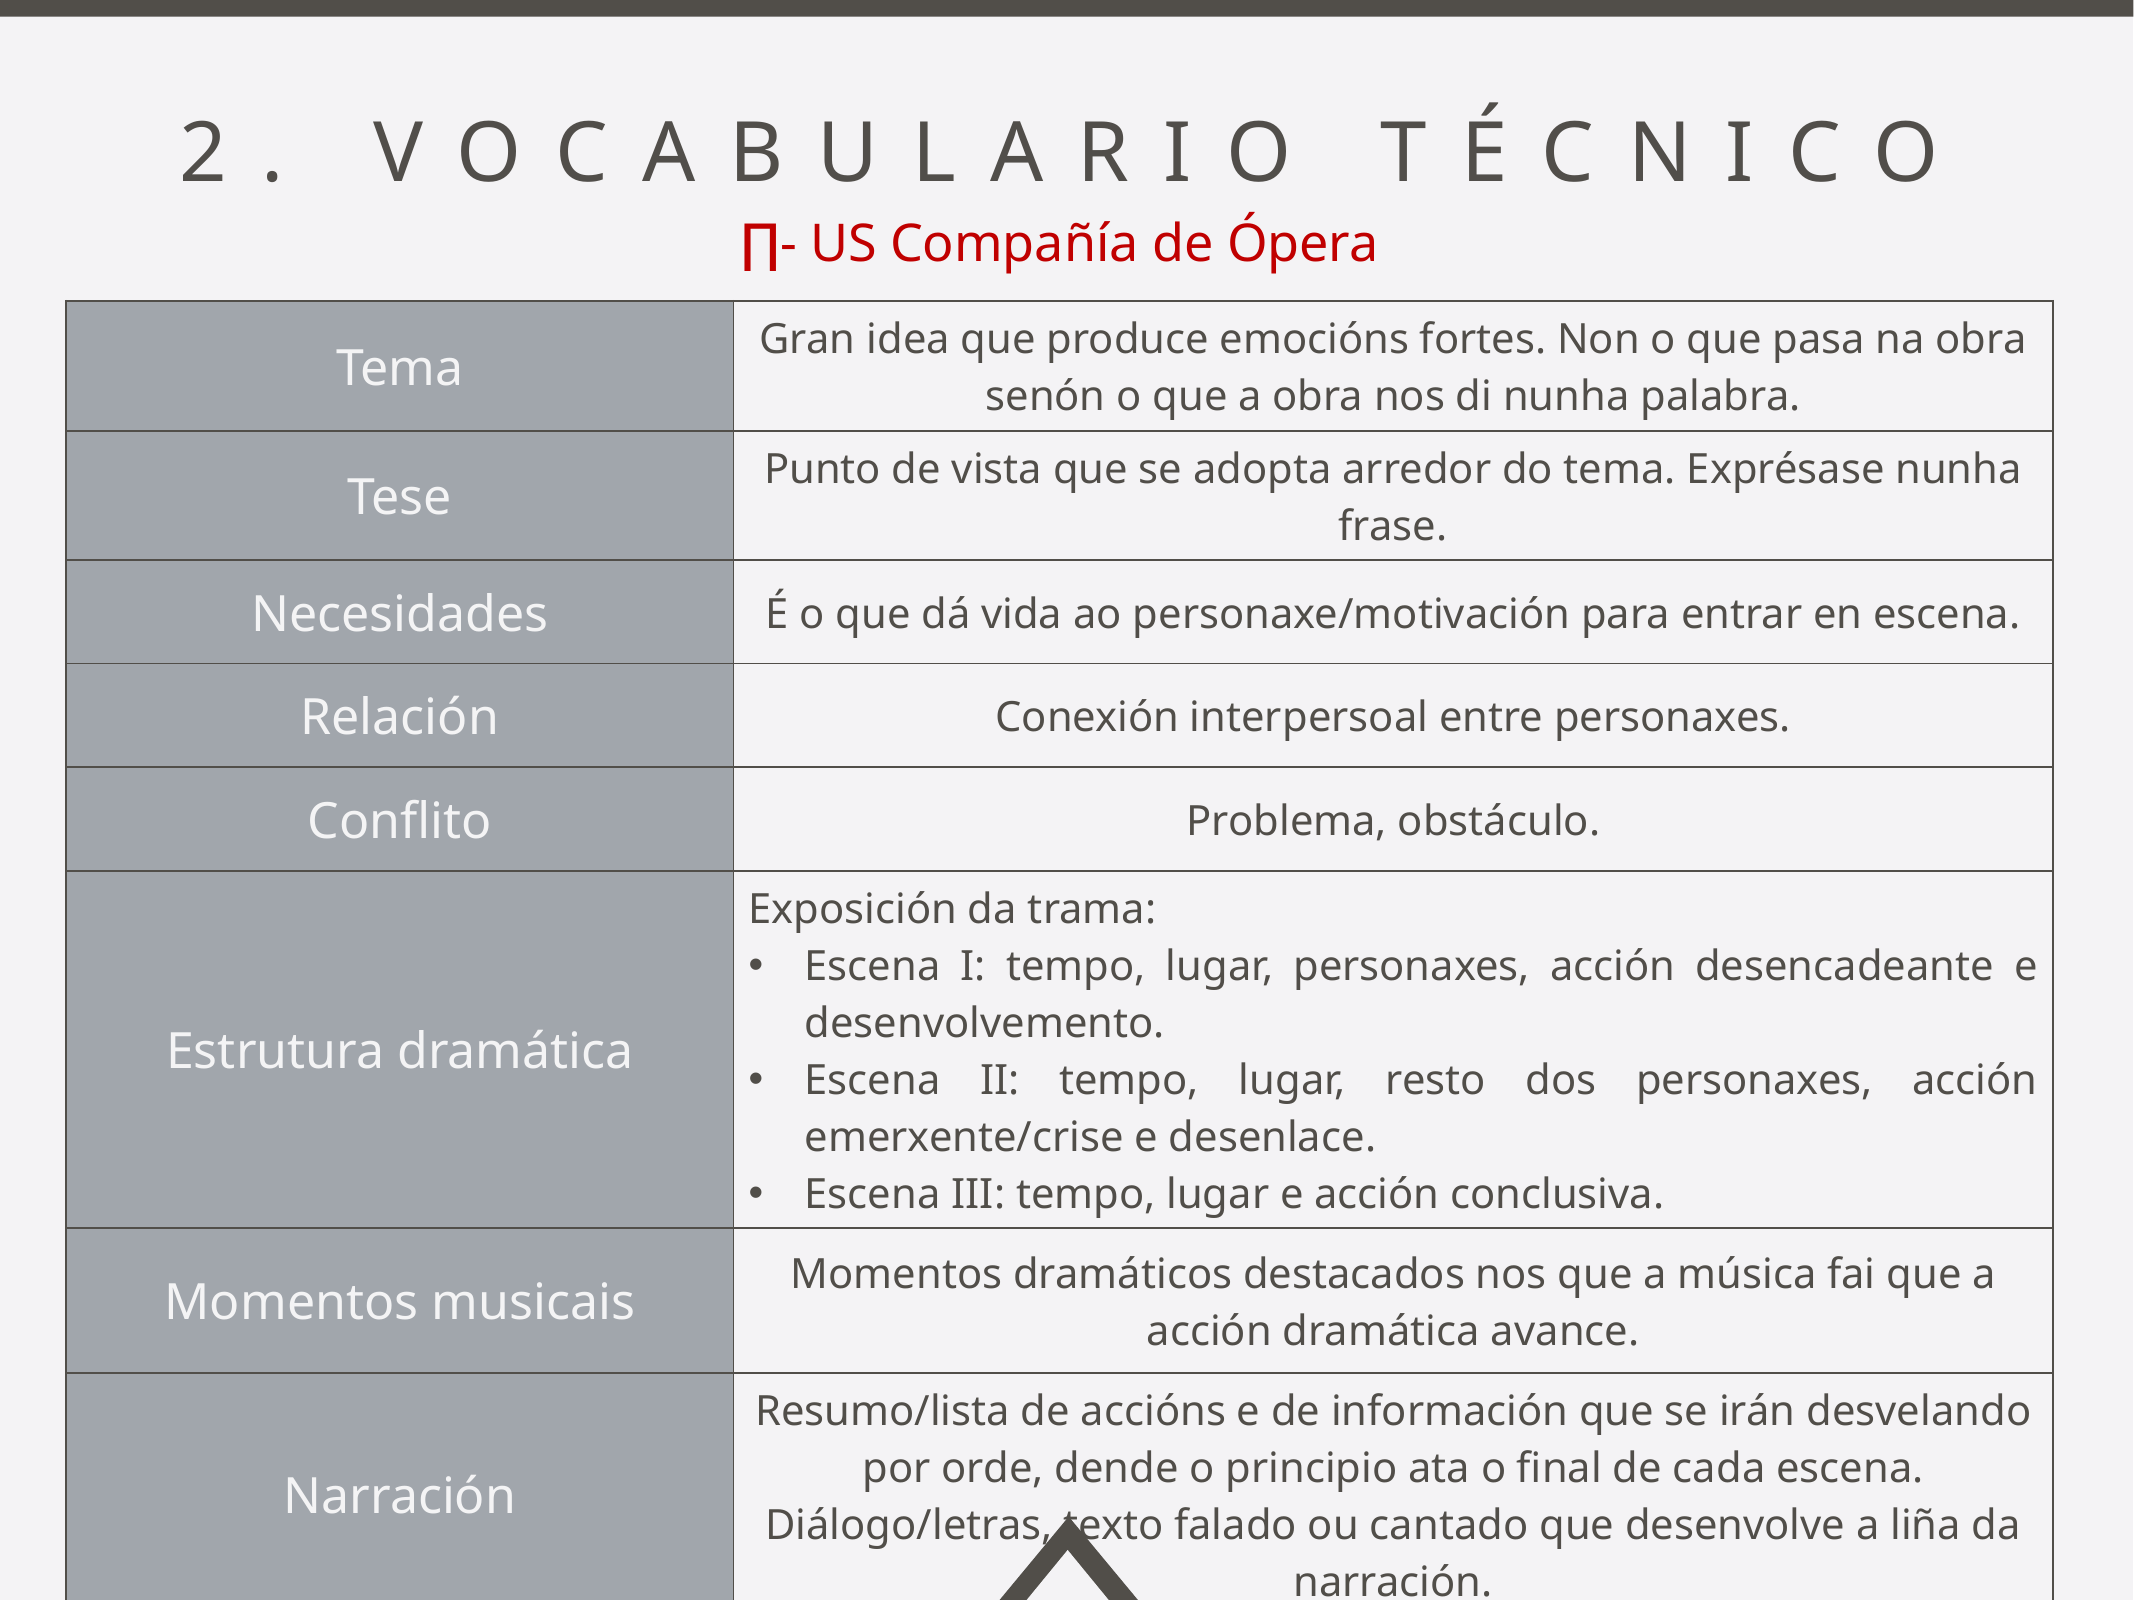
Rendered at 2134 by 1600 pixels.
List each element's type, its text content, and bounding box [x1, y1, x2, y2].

text_box ∏- US Compañía de Ópera [420, 201, 1700, 269]
table_cell Momentos dramáticos destacados nos que a música fai que a acción dramática avance. [734, 1229, 2052, 1372]
table_header Tema [67, 302, 733, 430]
table_cell Conflito [67, 768, 733, 870]
table_cell Tese [67, 432, 733, 559]
table_cell Momentos musicais [67, 1229, 733, 1372]
table_cell Exposición da trama: Escena I: tempo, lugar, personaxes, acción desencadeante e desenvolvemento. Escena II: tempo, lugar, resto dos personaxes, acción emerxente/crise e desenlace. Escena III: tempo, lugar e acción conclusiva. [734, 872, 2052, 1227]
table_cell Relación [67, 664, 733, 766]
table_header Gran idea que produce emocións fortes. Non o que pasa na obra senón o que a obra nos di nunha palabra. [734, 302, 2052, 430]
table_cell Problema, obstáculo. [734, 768, 2052, 870]
table_cell É o que dá vida ao personaxe/motivación para entrar en escena. [734, 561, 2052, 663]
table_cell Necesidades [67, 561, 733, 663]
table_cell Conexión interpersoal entre personaxes. [734, 664, 2052, 766]
table_cell Estrutura dramática [67, 872, 733, 1227]
table_cell Narración [67, 1374, 733, 1600]
table_cell Resumo/lista de accións e de información que se irán desvelando por orde, dende o principio ata o final de cada escena. Diálogo/letras, texto falado ou cantado que desenvolve a liña da narración. [734, 1374, 2052, 1600]
table_cell Punto de vista que se adopta arredor do tema. Exprésase nunha frase. [734, 432, 2052, 559]
text_box 2. Vocabulario técnico [105, 90, 2014, 257]
